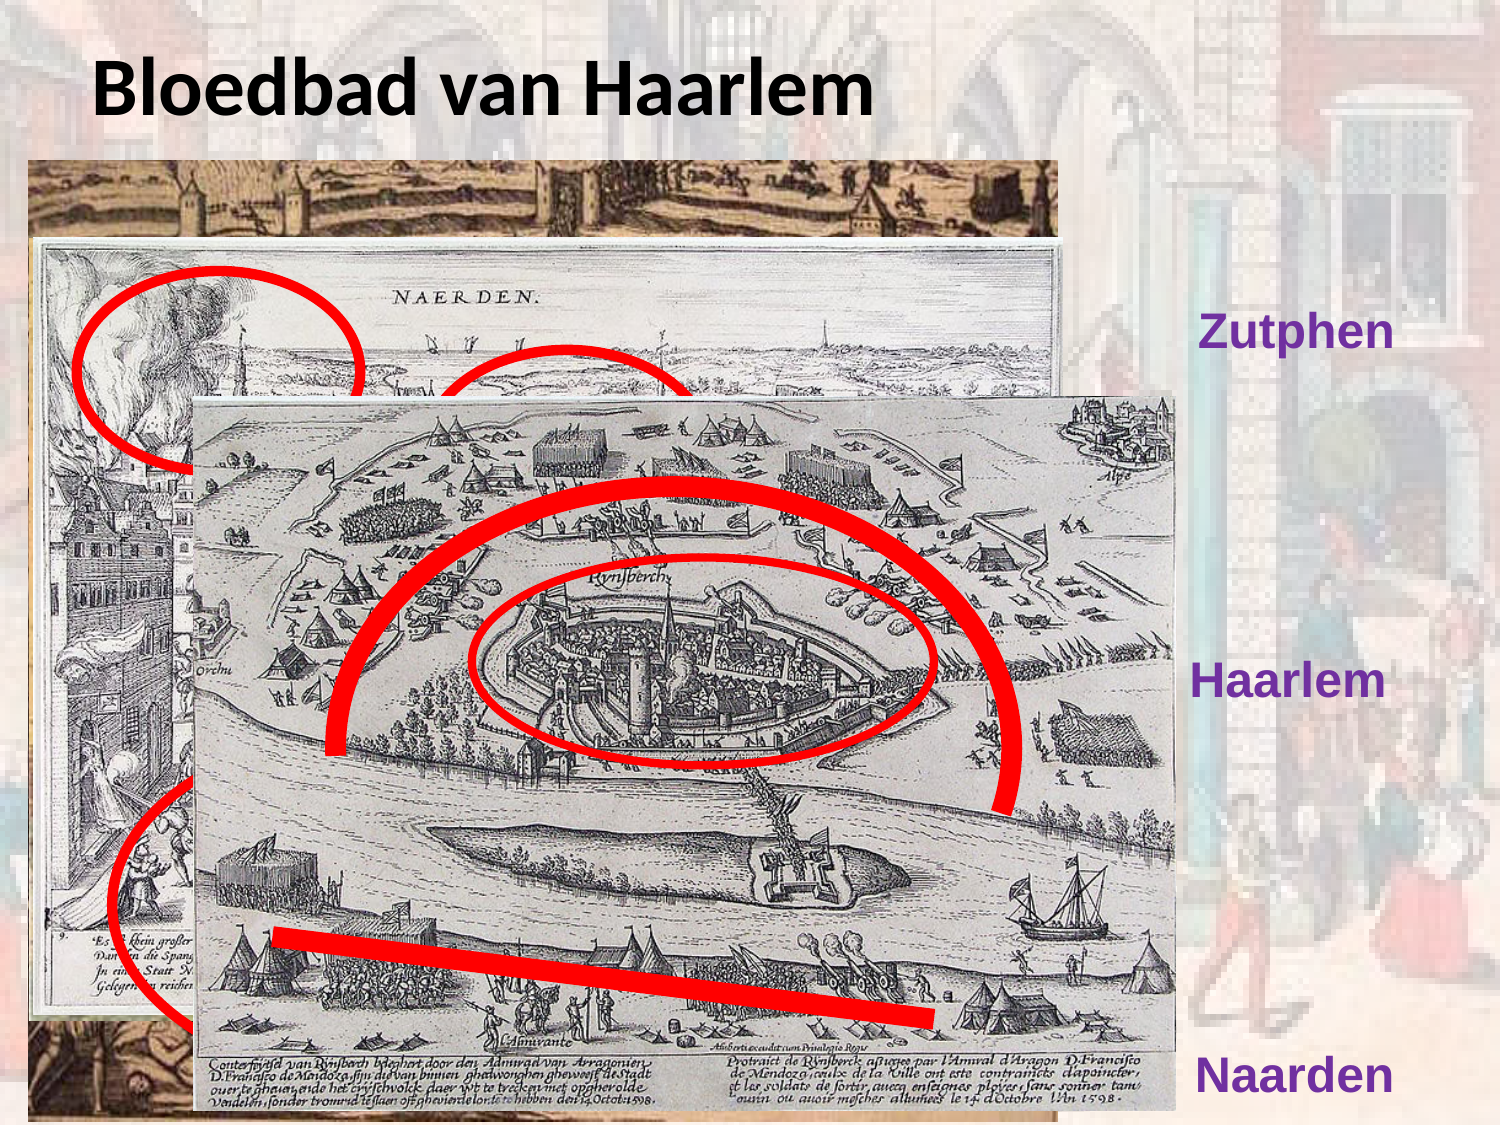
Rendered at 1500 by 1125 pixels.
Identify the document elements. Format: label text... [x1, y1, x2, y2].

title Bloedbad van Haarlem [76, 46, 1369, 140]
text_box Zutphen [1182, 290, 1410, 366]
picture [27, 159, 1176, 1122]
text_box Naarden [1179, 1034, 1410, 1110]
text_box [272, 936, 935, 1020]
list Nieuwe Spaanse tactiek: belegeren Stad uithongeren  overgave Straffen, plunderen, verkrachten en uitmoorden Spanjaarden zijn niet te vertrouwen!!! [1062, 231, 1282, 516]
text_box Haarlem [1180, 640, 1402, 716]
